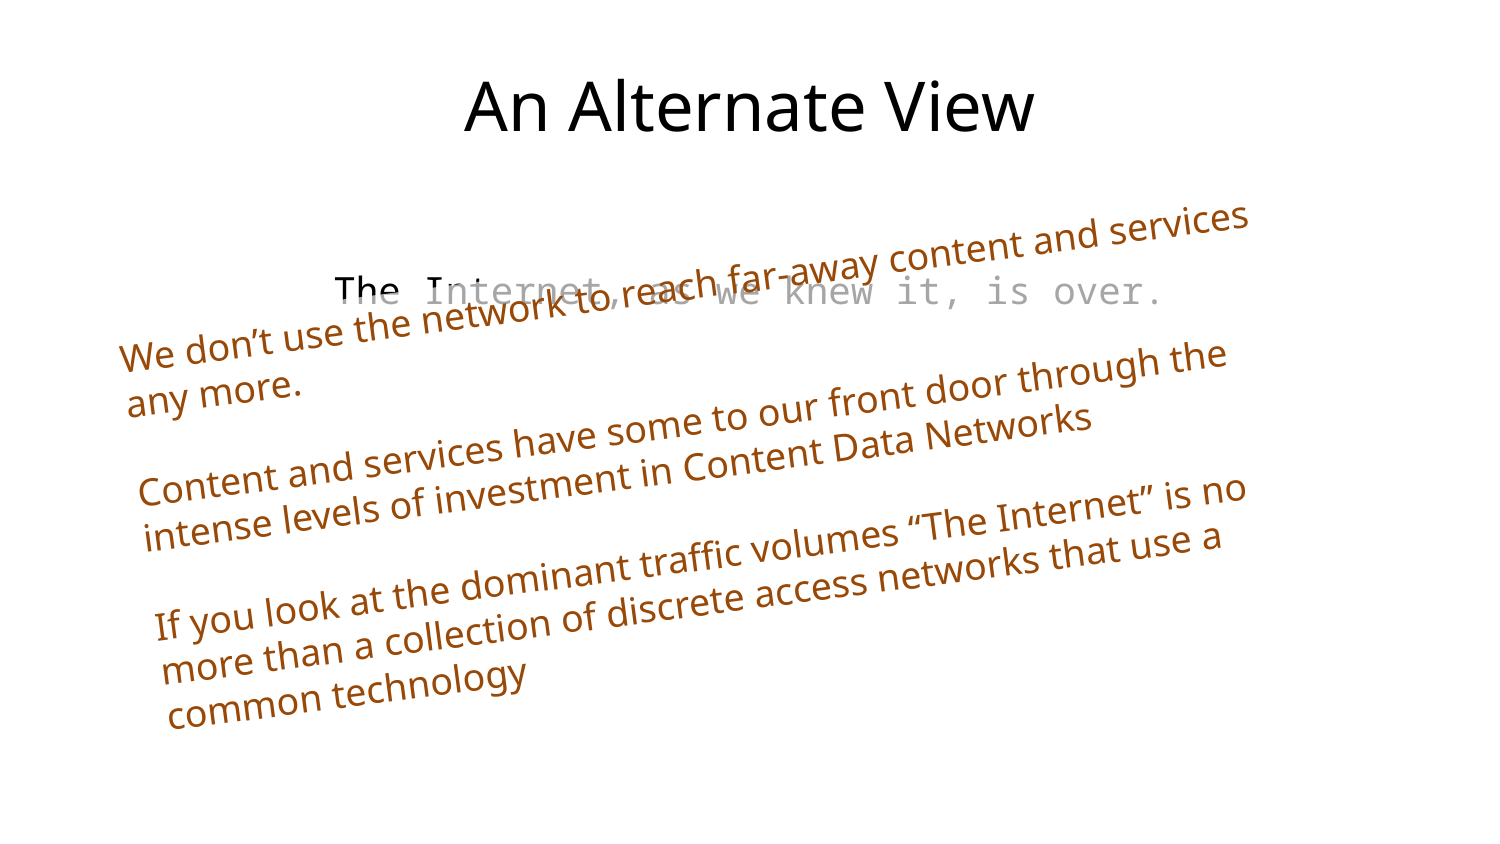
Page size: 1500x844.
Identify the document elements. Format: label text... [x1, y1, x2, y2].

title An Alternate View [75, 33, 1425, 175]
text_box We don’t use the network to reach far-away content and services any more. Content and services have some to our front door through the intense levels of investment in Content Data Networks If you look at the dominant traffic volumes “The Internet” is no more than a collection of discrete access networks that use a common technology [101, 173, 1370, 792]
text_box The Internet, as we knew it, is over. [318, 259, 644, 302]
